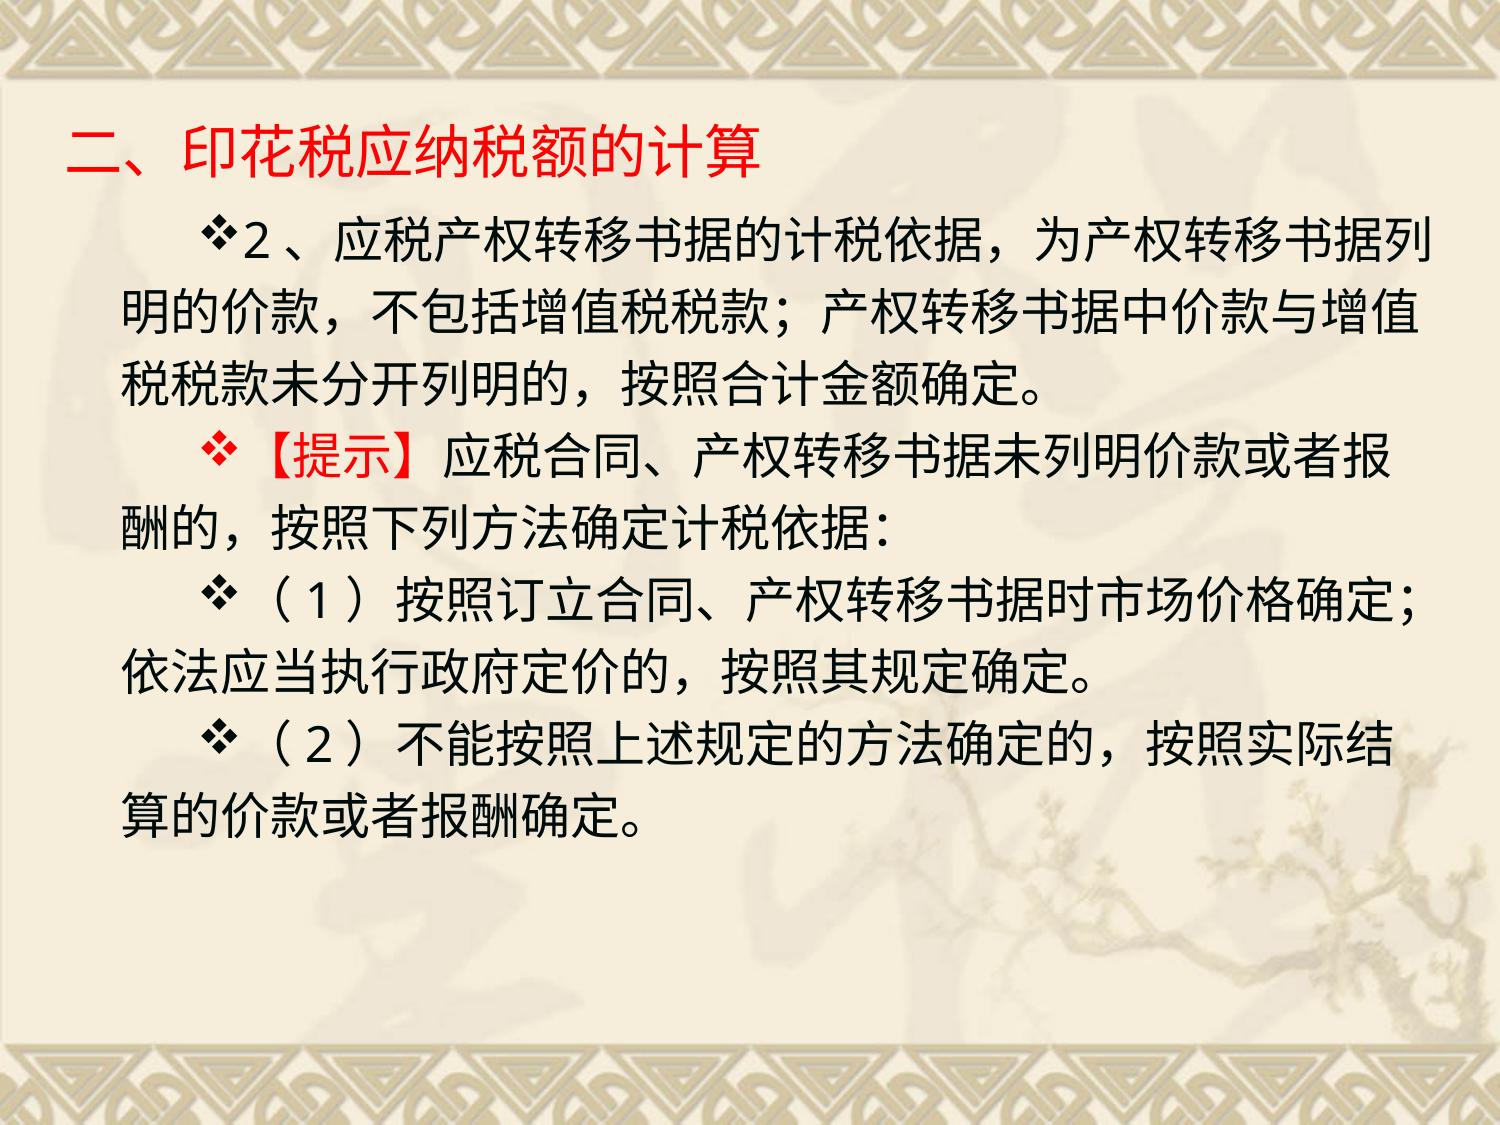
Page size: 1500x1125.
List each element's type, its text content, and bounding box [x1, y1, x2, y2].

title 二、印花税应纳税额的计算 [49, 56, 1451, 188]
picture [0, 0, 1500, 1125]
list 2、应税产权转移书据的计税依据，为产权转移书据列明的价款，不包括增值税税款；产权转移书据中价款与增值税税款未分开列明的，按照合计金额确定。 【提示】应税合同、产权转移书据未列明价款或者报酬的，按照下列方法确定计税依据： （1）按照订立合同、产权转移书据时市场价格确定；依法应当执行政府定价的，按照其规定确定。 （2）不能按照上述规定的方法确定的，按照实际结算的价款或者报酬确定。 [49, 188, 1451, 1019]
